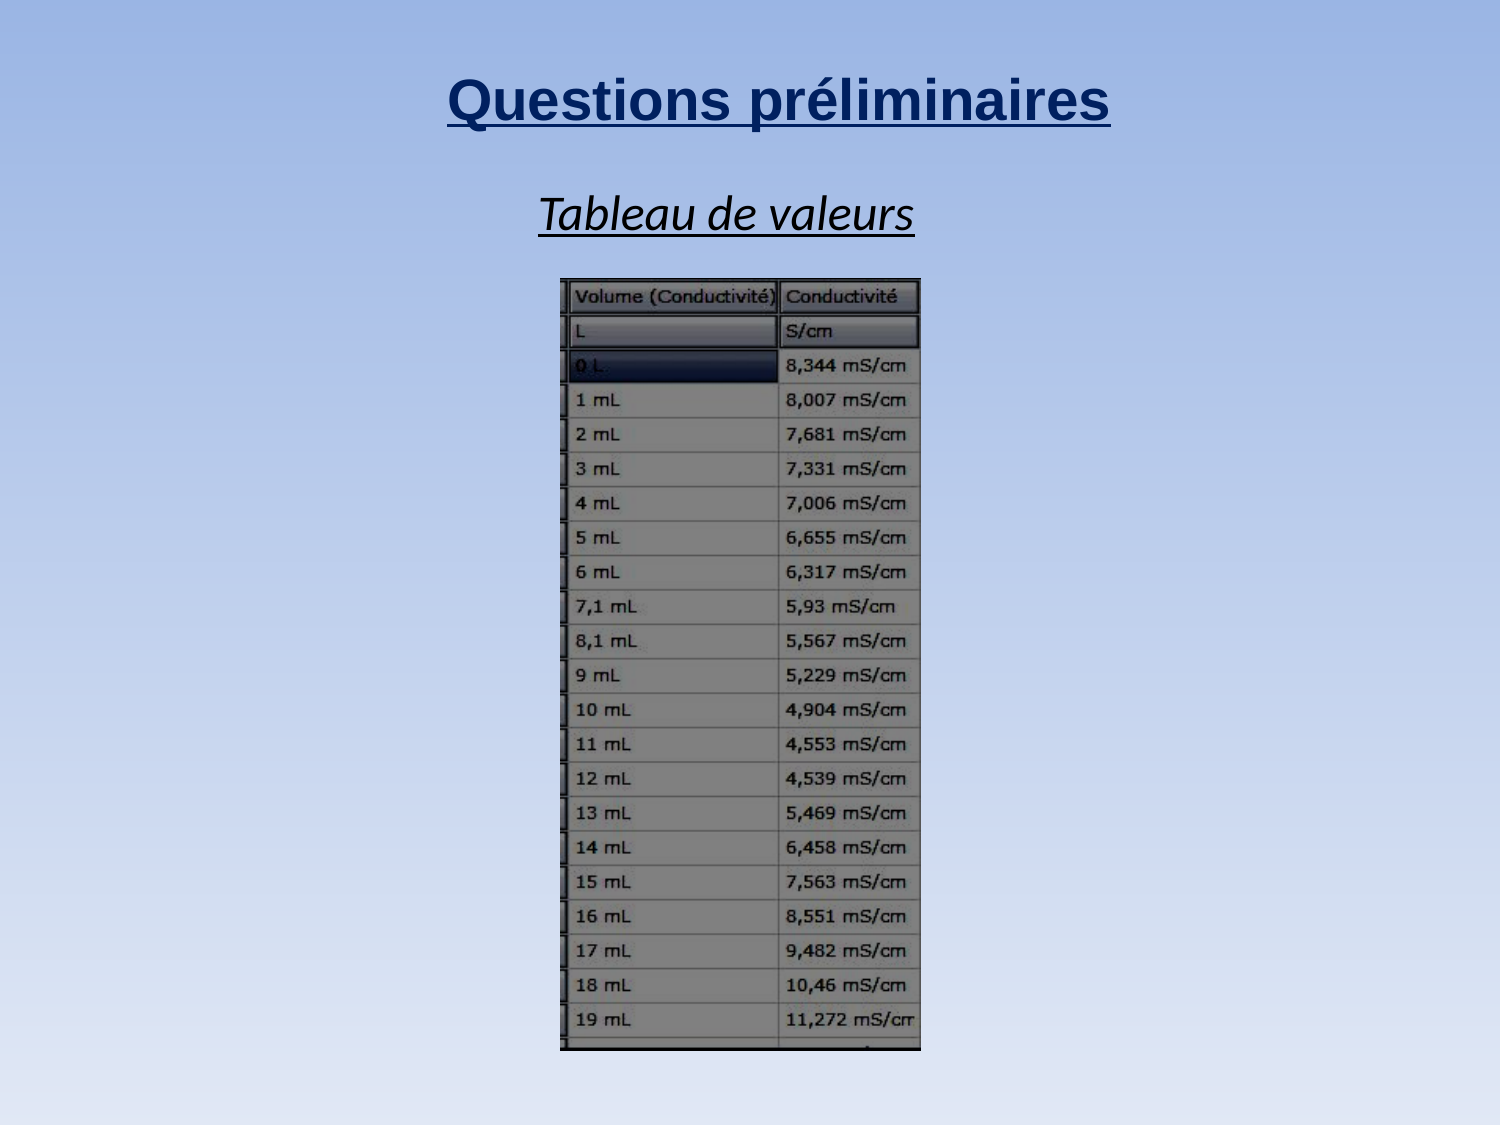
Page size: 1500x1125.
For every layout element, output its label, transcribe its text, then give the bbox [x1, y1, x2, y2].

text_box Questions préliminaires [171, 54, 1388, 141]
picture [560, 278, 921, 1051]
text_box Tableau de valeurs [112, 172, 1341, 339]
